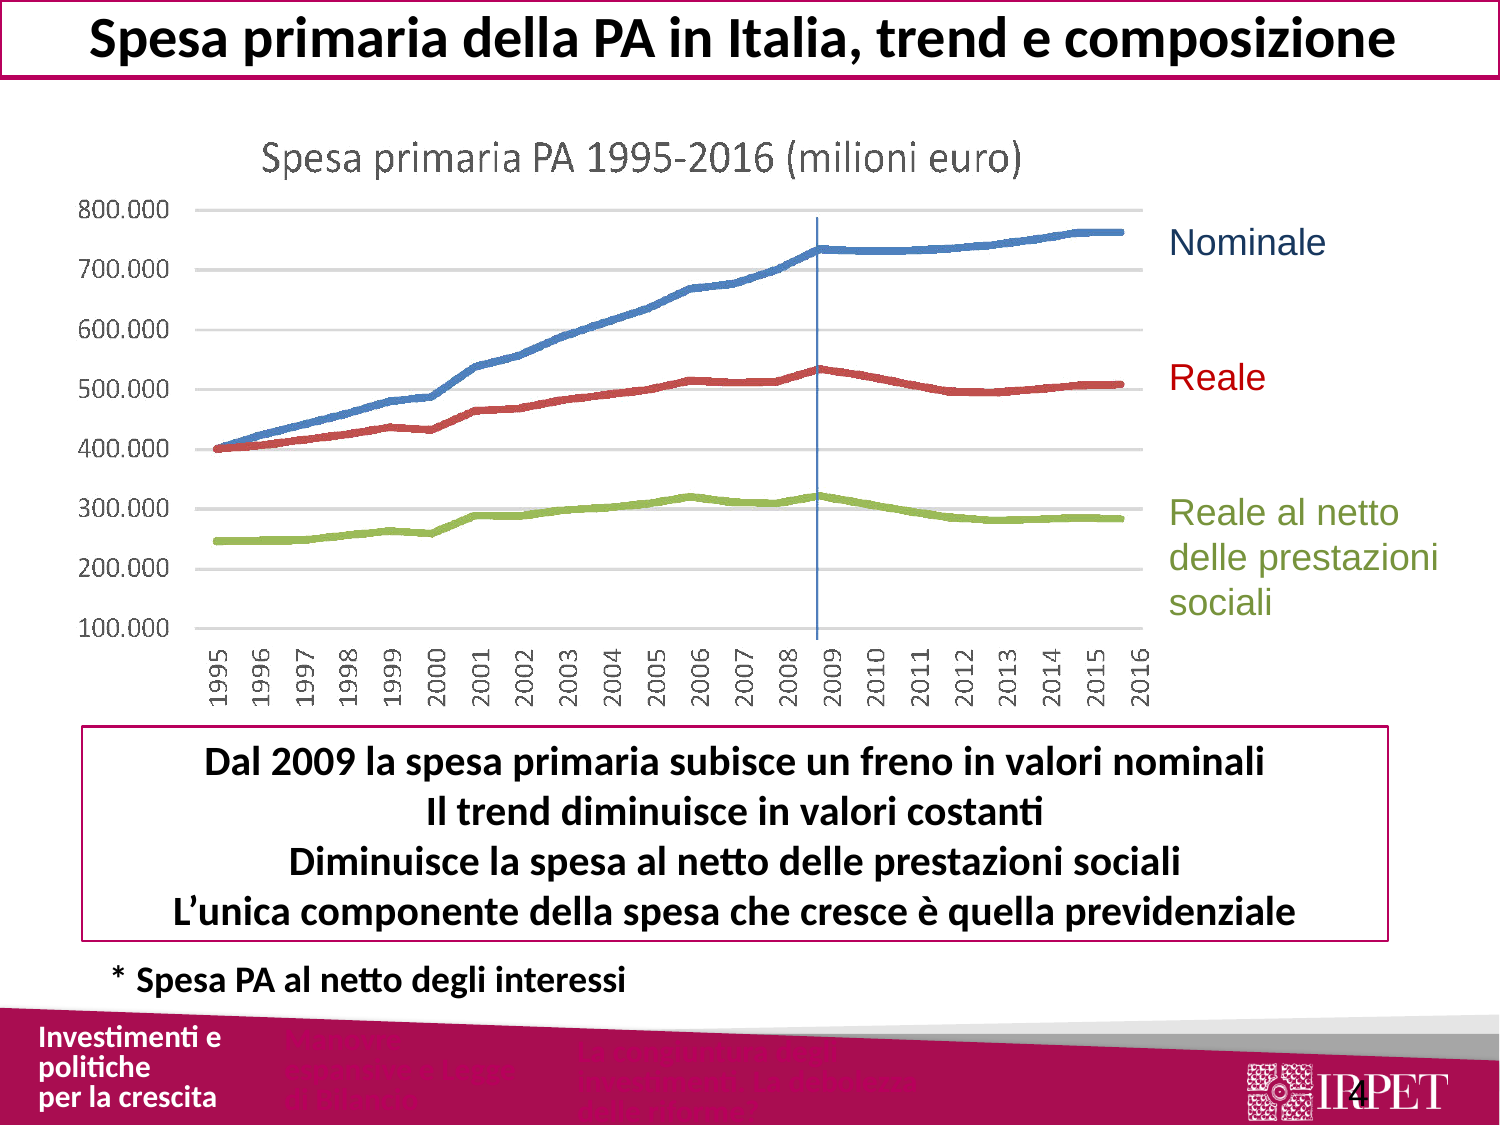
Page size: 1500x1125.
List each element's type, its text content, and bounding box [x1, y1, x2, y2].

text_box Investimenti e politiche per la crescita [23, 1016, 242, 1122]
slide_number 4 [1333, 1061, 1454, 1107]
text_box Dal 2009 la spesa primaria subisce un freno in valori nominali Il trend diminuisce in valori costanti Diminuisce la spesa al netto delle prestazioni sociali L’unica componente della spesa che cresce è quella previdenziale [82, 726, 1388, 942]
picture [1247, 1063, 1448, 1121]
text_box Manovre espansive e Legge di Bilancio [269, 1018, 551, 1124]
picture [64, 93, 1167, 713]
text_box Spesa primaria della PA in Italia, trend e composizione [0, 0, 1500, 78]
text_box La congiuntura degli investimenti. La debolezza delle riforme? [562, 1031, 950, 1125]
text_box Nominale Reale Reale al netto delle prestazioni sociali [1171, 210, 1483, 631]
text_box * Spesa PA al netto degli interessi [94, 952, 845, 1008]
